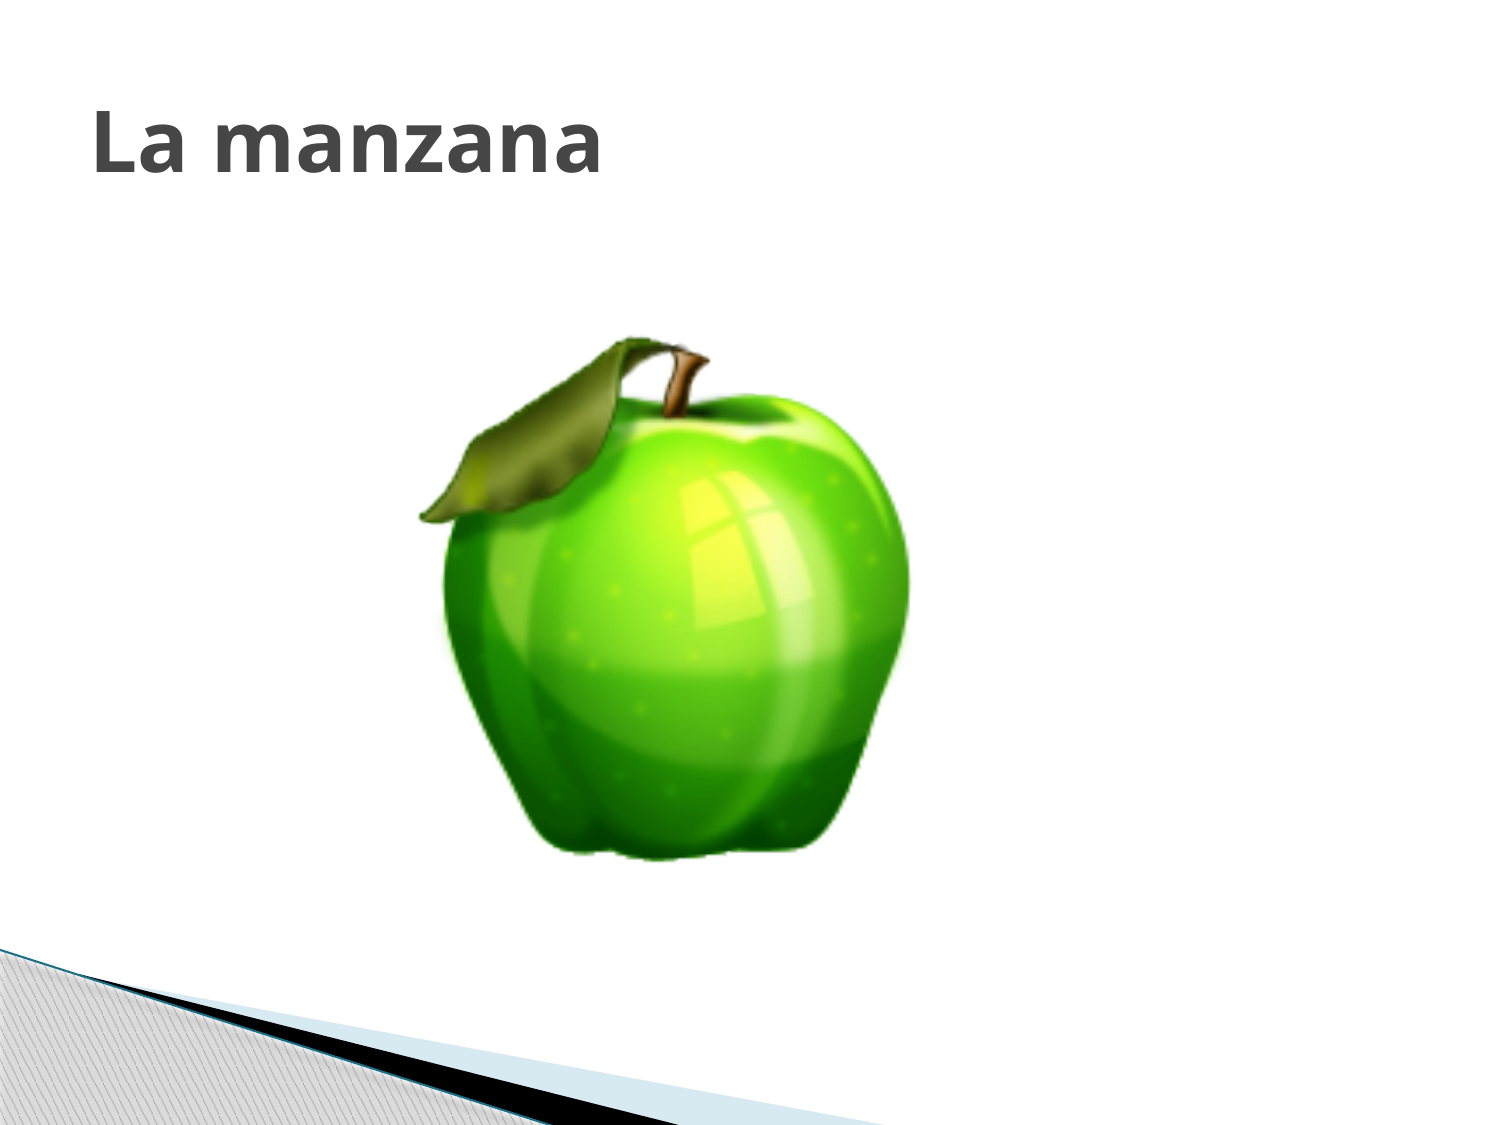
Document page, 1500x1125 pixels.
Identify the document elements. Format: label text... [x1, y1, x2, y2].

picture [337, 287, 966, 916]
title La manzana [75, 45, 1425, 233]
